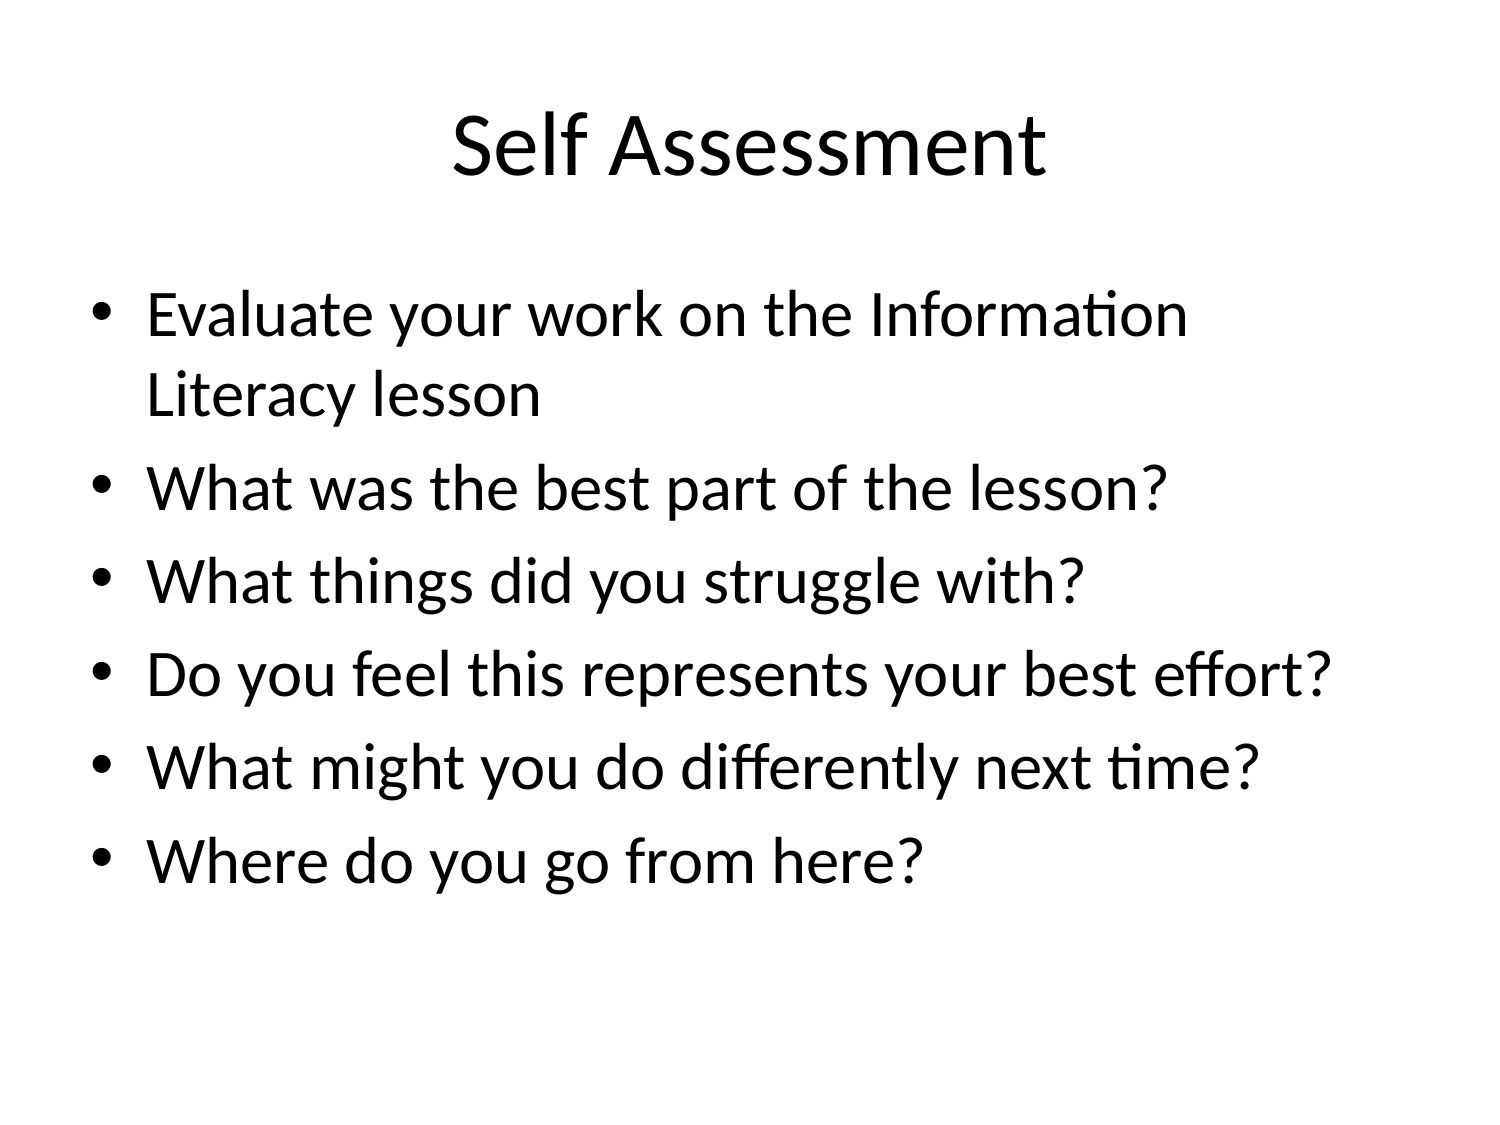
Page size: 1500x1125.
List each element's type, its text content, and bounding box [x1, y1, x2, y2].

list Evaluate your work on the Information Literacy lesson What was the best part of the lesson? What things did you struggle with? Do you feel this represents your best effort? What might you do differently next time? Where do you go from here? [75, 262, 1425, 1005]
title Self Assessment [75, 45, 1425, 233]
